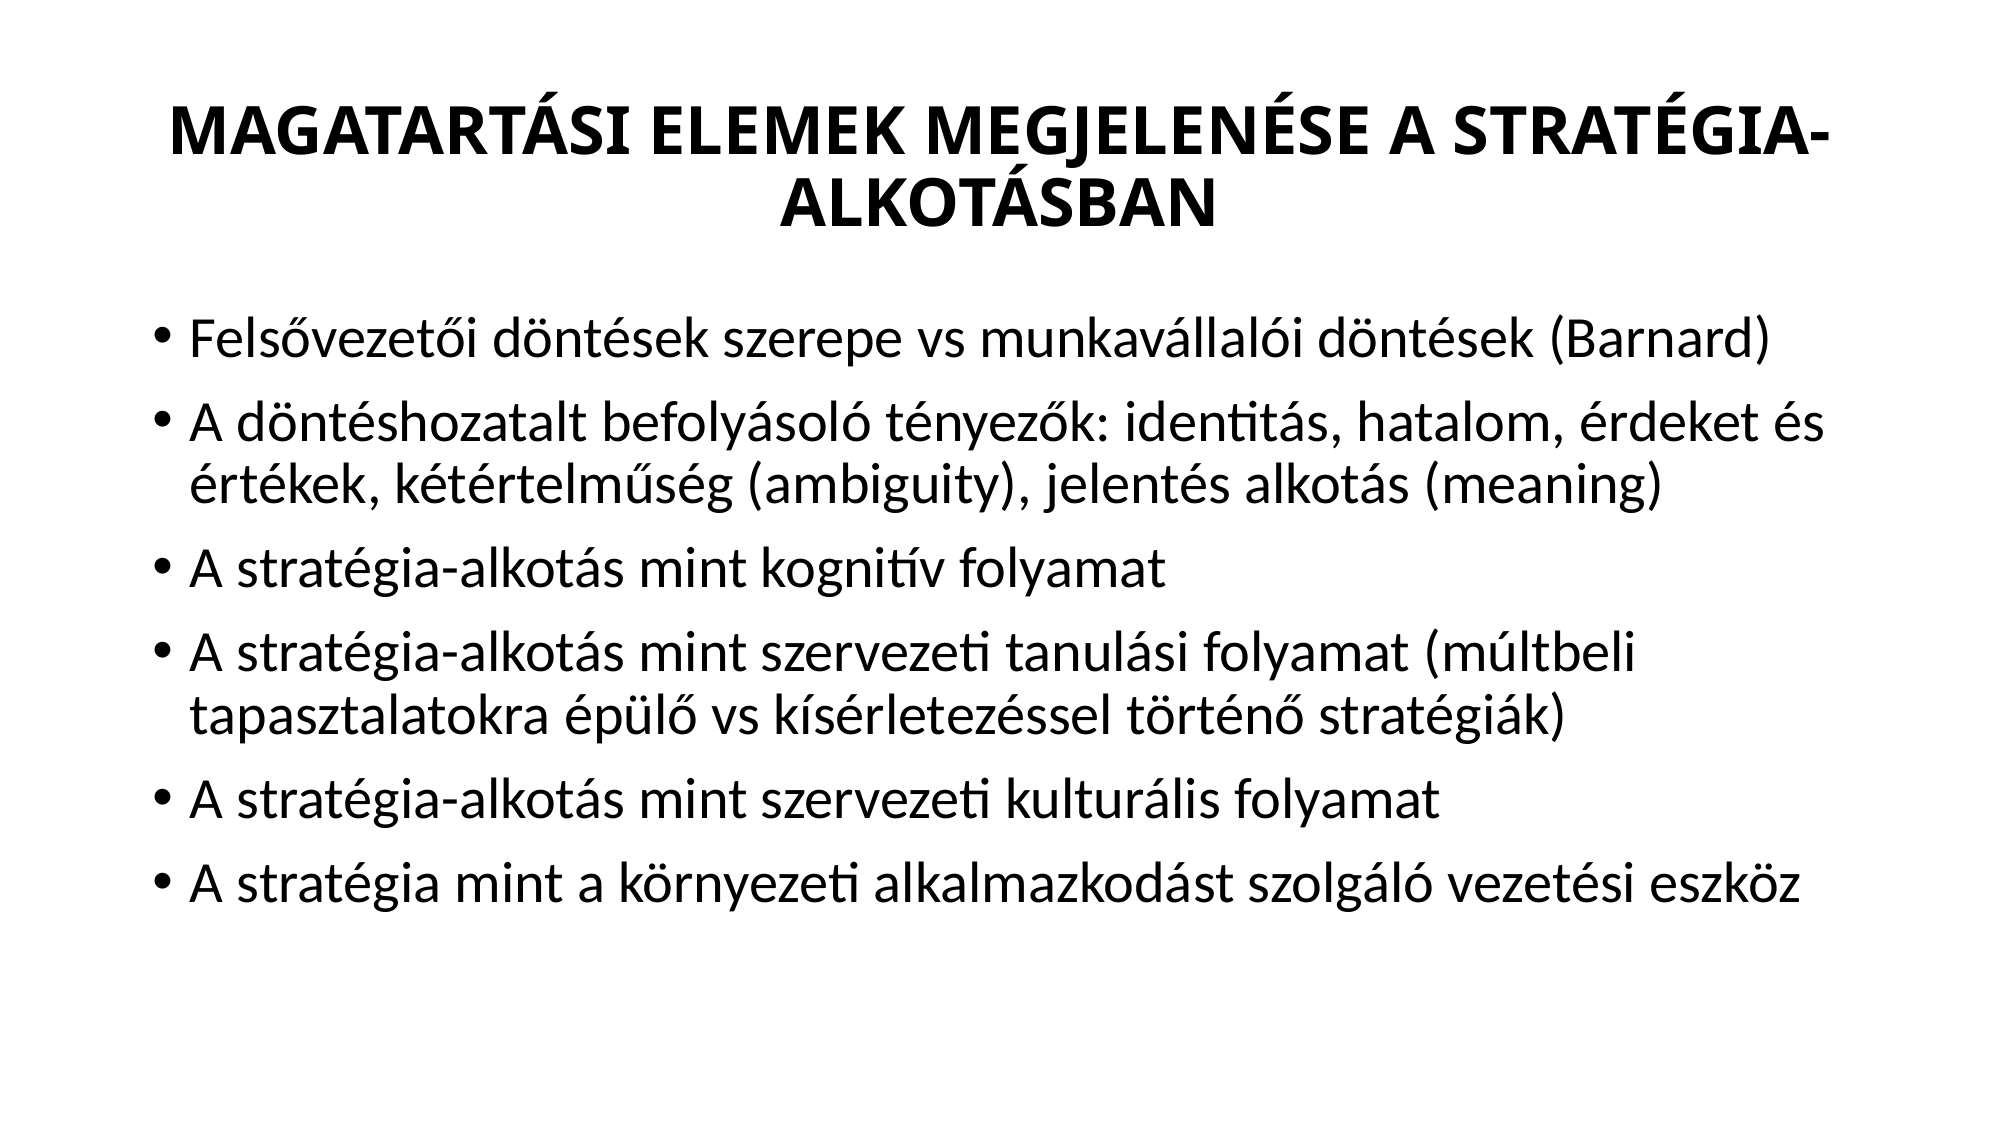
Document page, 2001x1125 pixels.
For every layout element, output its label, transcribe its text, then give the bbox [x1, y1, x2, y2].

title MAGATARTÁSI ELEMEK MEGJELENÉSE A STRATÉGIA-ALKOTÁSBAN [137, 59, 1863, 278]
list Felsővezetői döntések szerepe vs munkavállalói döntések (Barnard) A döntéshozatalt befolyásoló tényezők: identitás, hatalom, érdeket és értékek, kétértelműség (ambiguity), jelentés alkotás (meaning) A stratégia-alkotás mint kognitív folyamat A stratégia-alkotás mint szervezeti tanulási folyamat (múltbeli tapasztalatokra épülő vs kísérletezéssel történő stratégiák) A stratégia-alkotás mint szervezeti kulturális folyamat A stratégia mint a környezeti alkalmazkodást szolgáló vezetési eszköz [137, 299, 1863, 1014]
